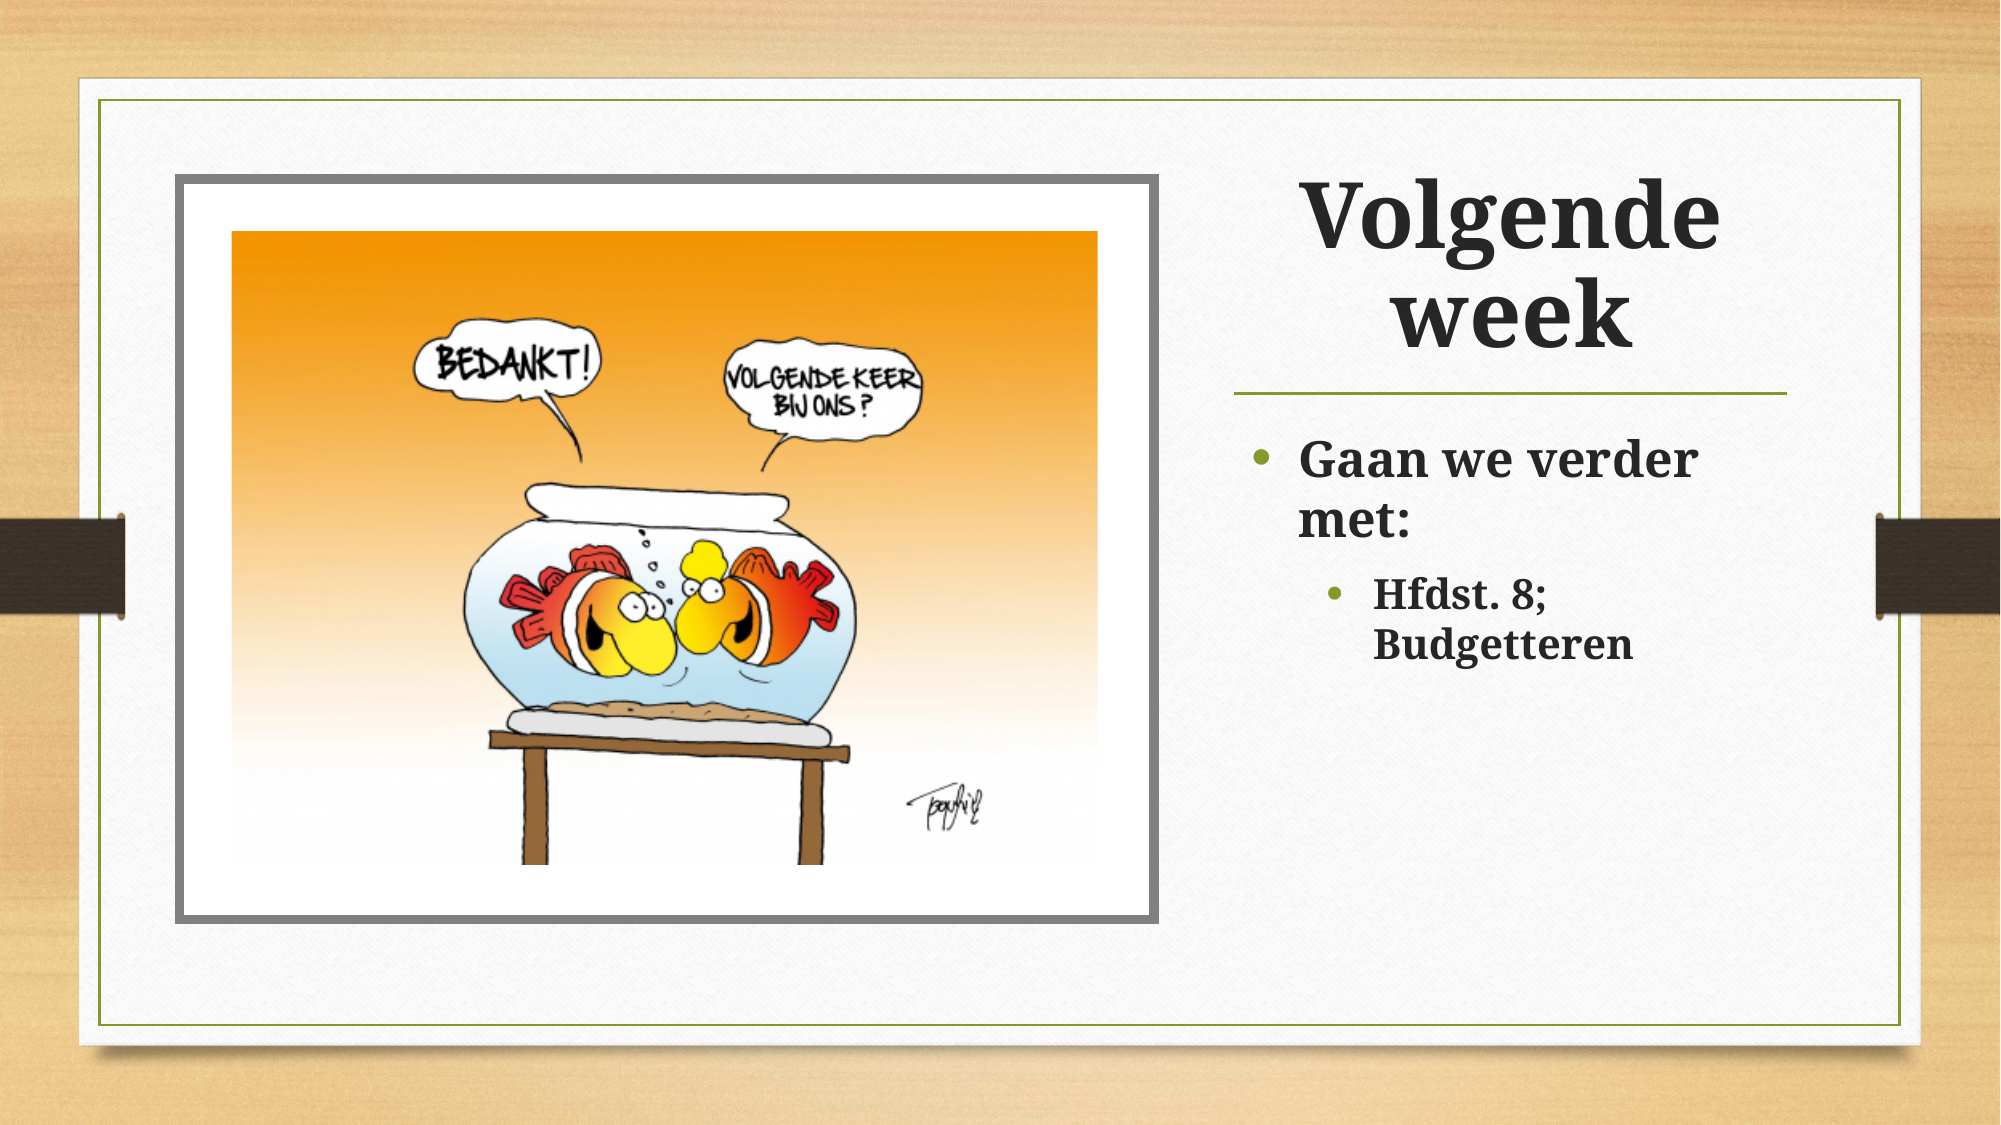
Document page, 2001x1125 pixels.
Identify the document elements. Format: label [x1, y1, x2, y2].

text_box [0, 0, 2000, 1125]
picture [231, 231, 1098, 865]
